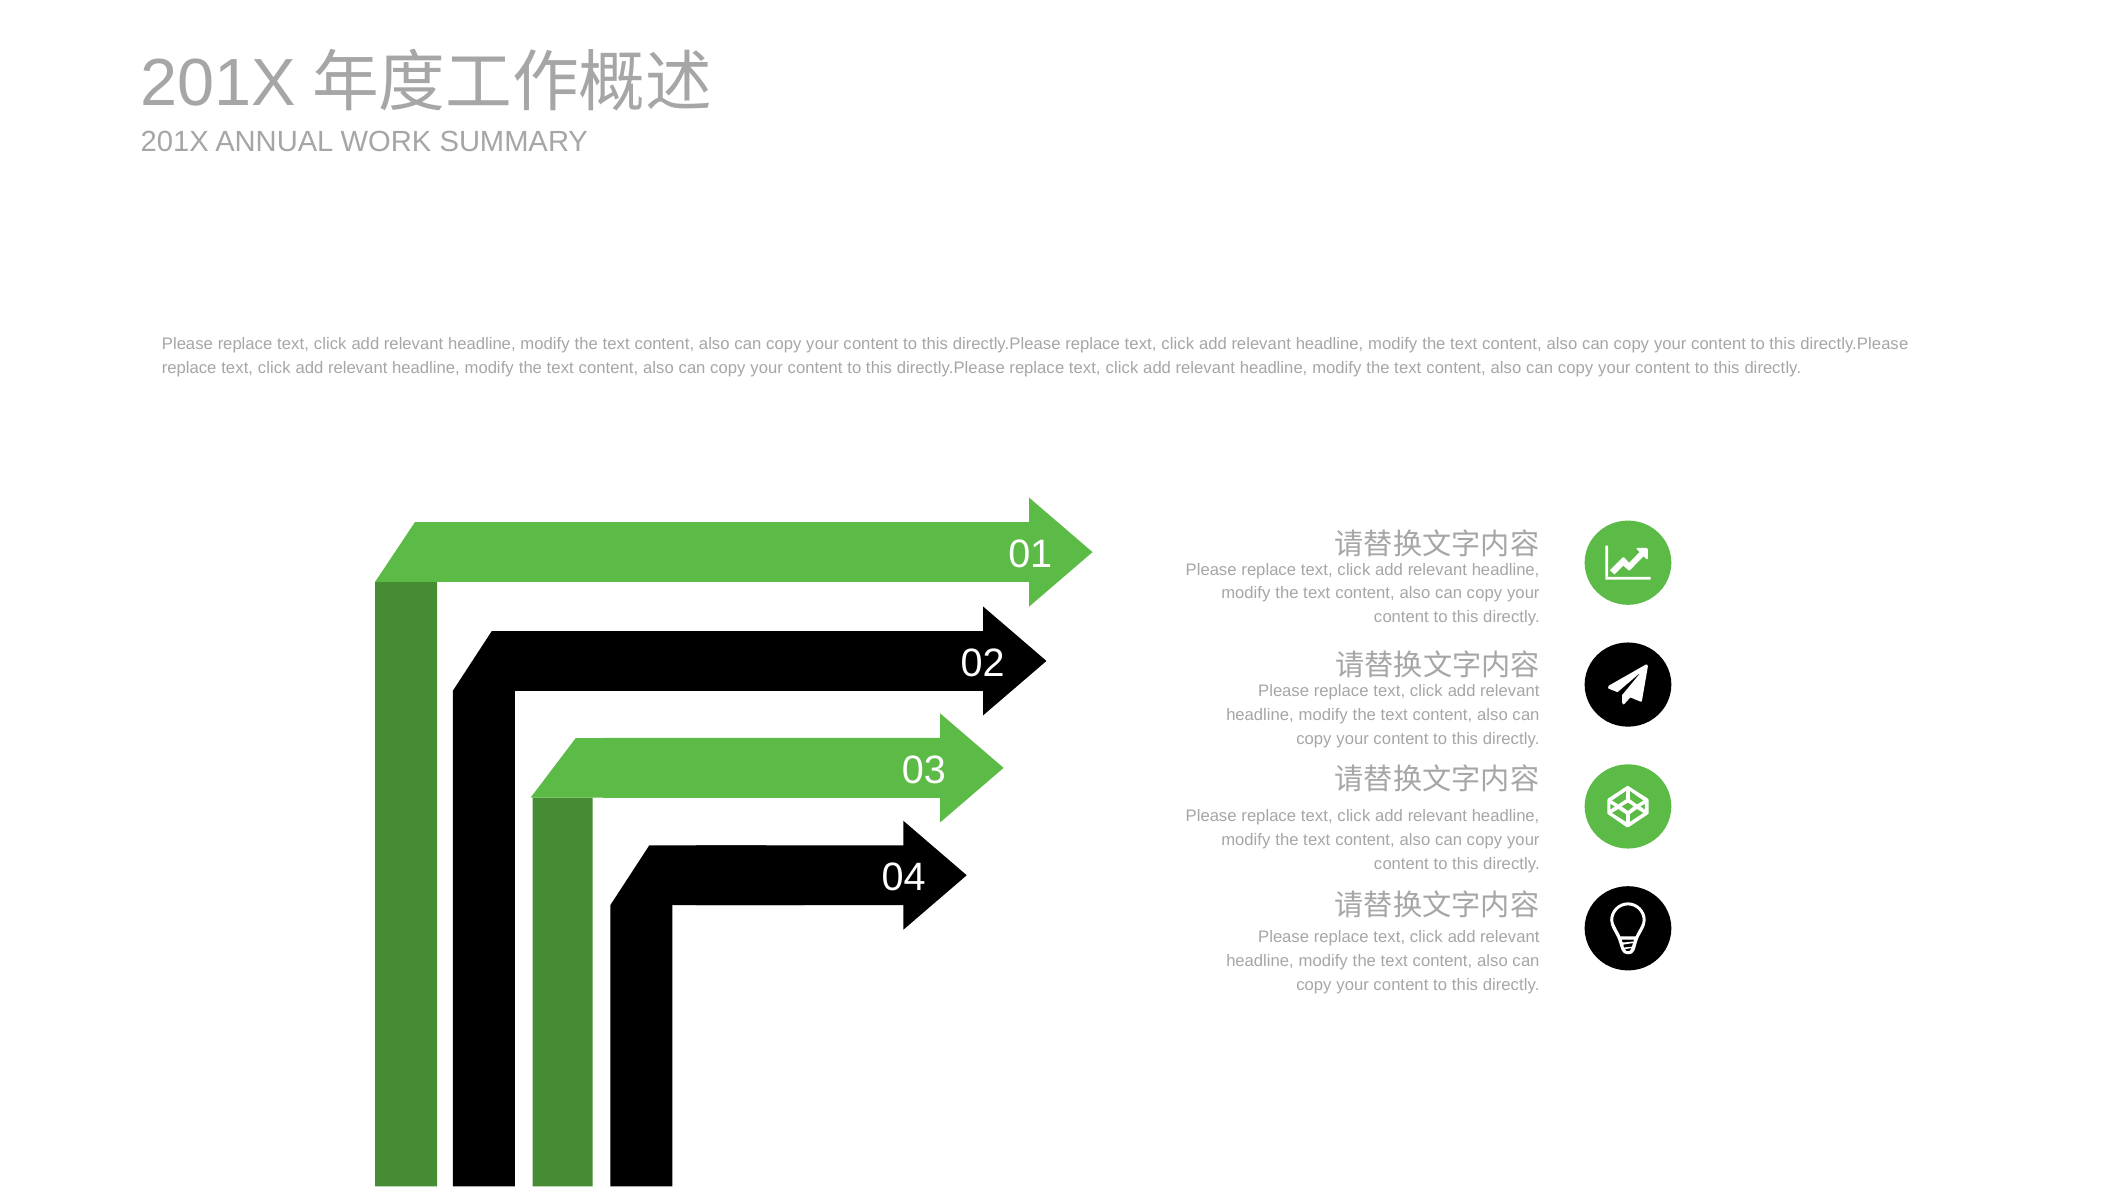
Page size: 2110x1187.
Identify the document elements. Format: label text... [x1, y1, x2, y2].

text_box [1584, 642, 1672, 727]
text_box [452, 716, 516, 1187]
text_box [1584, 886, 1672, 971]
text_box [1189, 885, 1541, 993]
text_box 201X ANNUAL WORK SUMMARY [140, 122, 602, 158]
text_box [374, 581, 438, 1187]
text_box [1584, 520, 1672, 605]
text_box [452, 606, 1047, 716]
text_box Please replace text, click add relevant headline, modify the text content, also can copy your content to this directly.Please replace text, click add relevant headline, modify the text content, also can copy your content to this directly.Please replace text, click add relevant headline, modify the text content, also can copy your content to this directly.Please replace text, click add relevant headline, modify the text content, also can copy your content to this directly. [161, 329, 1965, 377]
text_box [530, 713, 1004, 823]
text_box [1185, 518, 1541, 625]
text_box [610, 820, 967, 930]
text_box [609, 904, 673, 1187]
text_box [375, 497, 1093, 607]
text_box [1189, 639, 1541, 747]
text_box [1584, 764, 1672, 849]
text_box 201X年度工作概述 [140, 38, 789, 119]
text_box [531, 823, 594, 1187]
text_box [1185, 760, 1541, 872]
